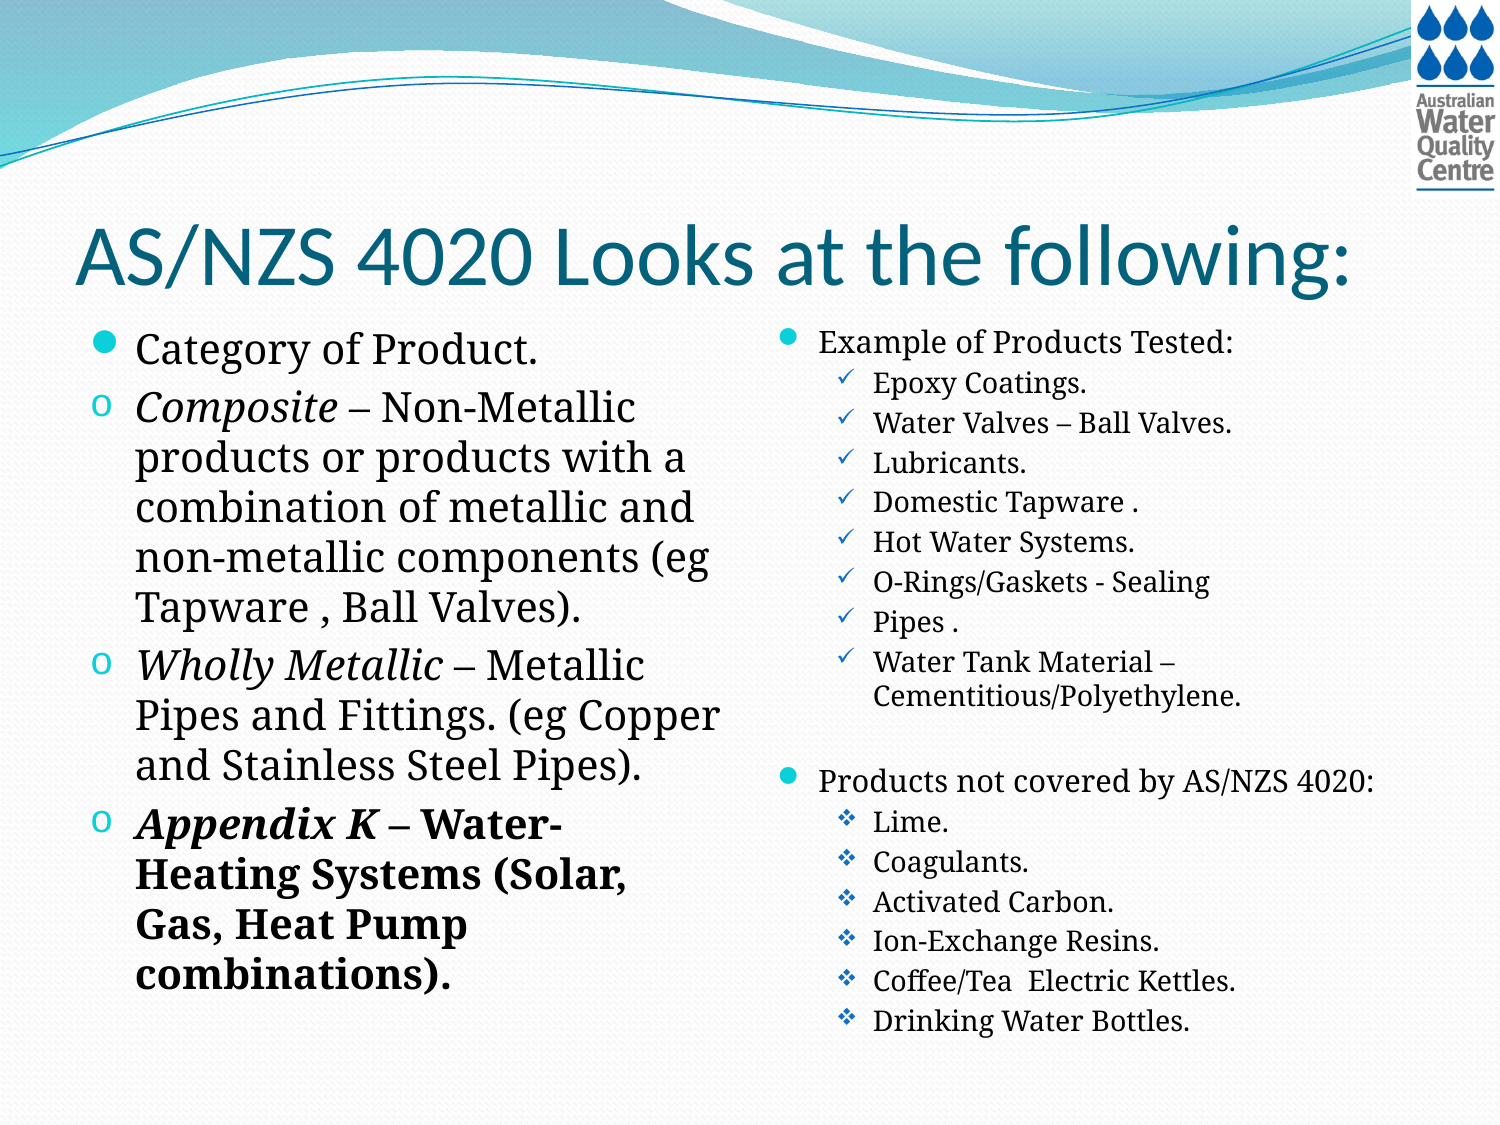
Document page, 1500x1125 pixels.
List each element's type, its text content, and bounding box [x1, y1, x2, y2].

list Category of Product. Composite – Non-Metallic products or products with a combination of metallic and non-metallic components (eg Tapware , Ball Valves). Wholly Metallic – Metallic Pipes and Fittings. (eg Copper and Stainless Steel Pipes). Appendix K – Water-Heating Systems (Solar, Gas, Heat Pump combinations). [75, 314, 738, 1043]
picture [1411, 0, 1500, 197]
title AS/NZS 4020 Looks at the following: [75, 115, 1425, 303]
list Example of Products Tested: Epoxy Coatings. Water Valves – Ball Valves. Lubricants. Domestic Tapware . Hot Water Systems. O-Rings/Gaskets - Sealing Pipes . Water Tank Material – Cementitious/Polyethylene. Products not covered by AS/NZS 4020: Lime. Coagulants. Activated Carbon. Ion-Exchange Resins. Coffee/Tea Electric Kettles. Drinking Water Bottles. [762, 314, 1447, 1047]
